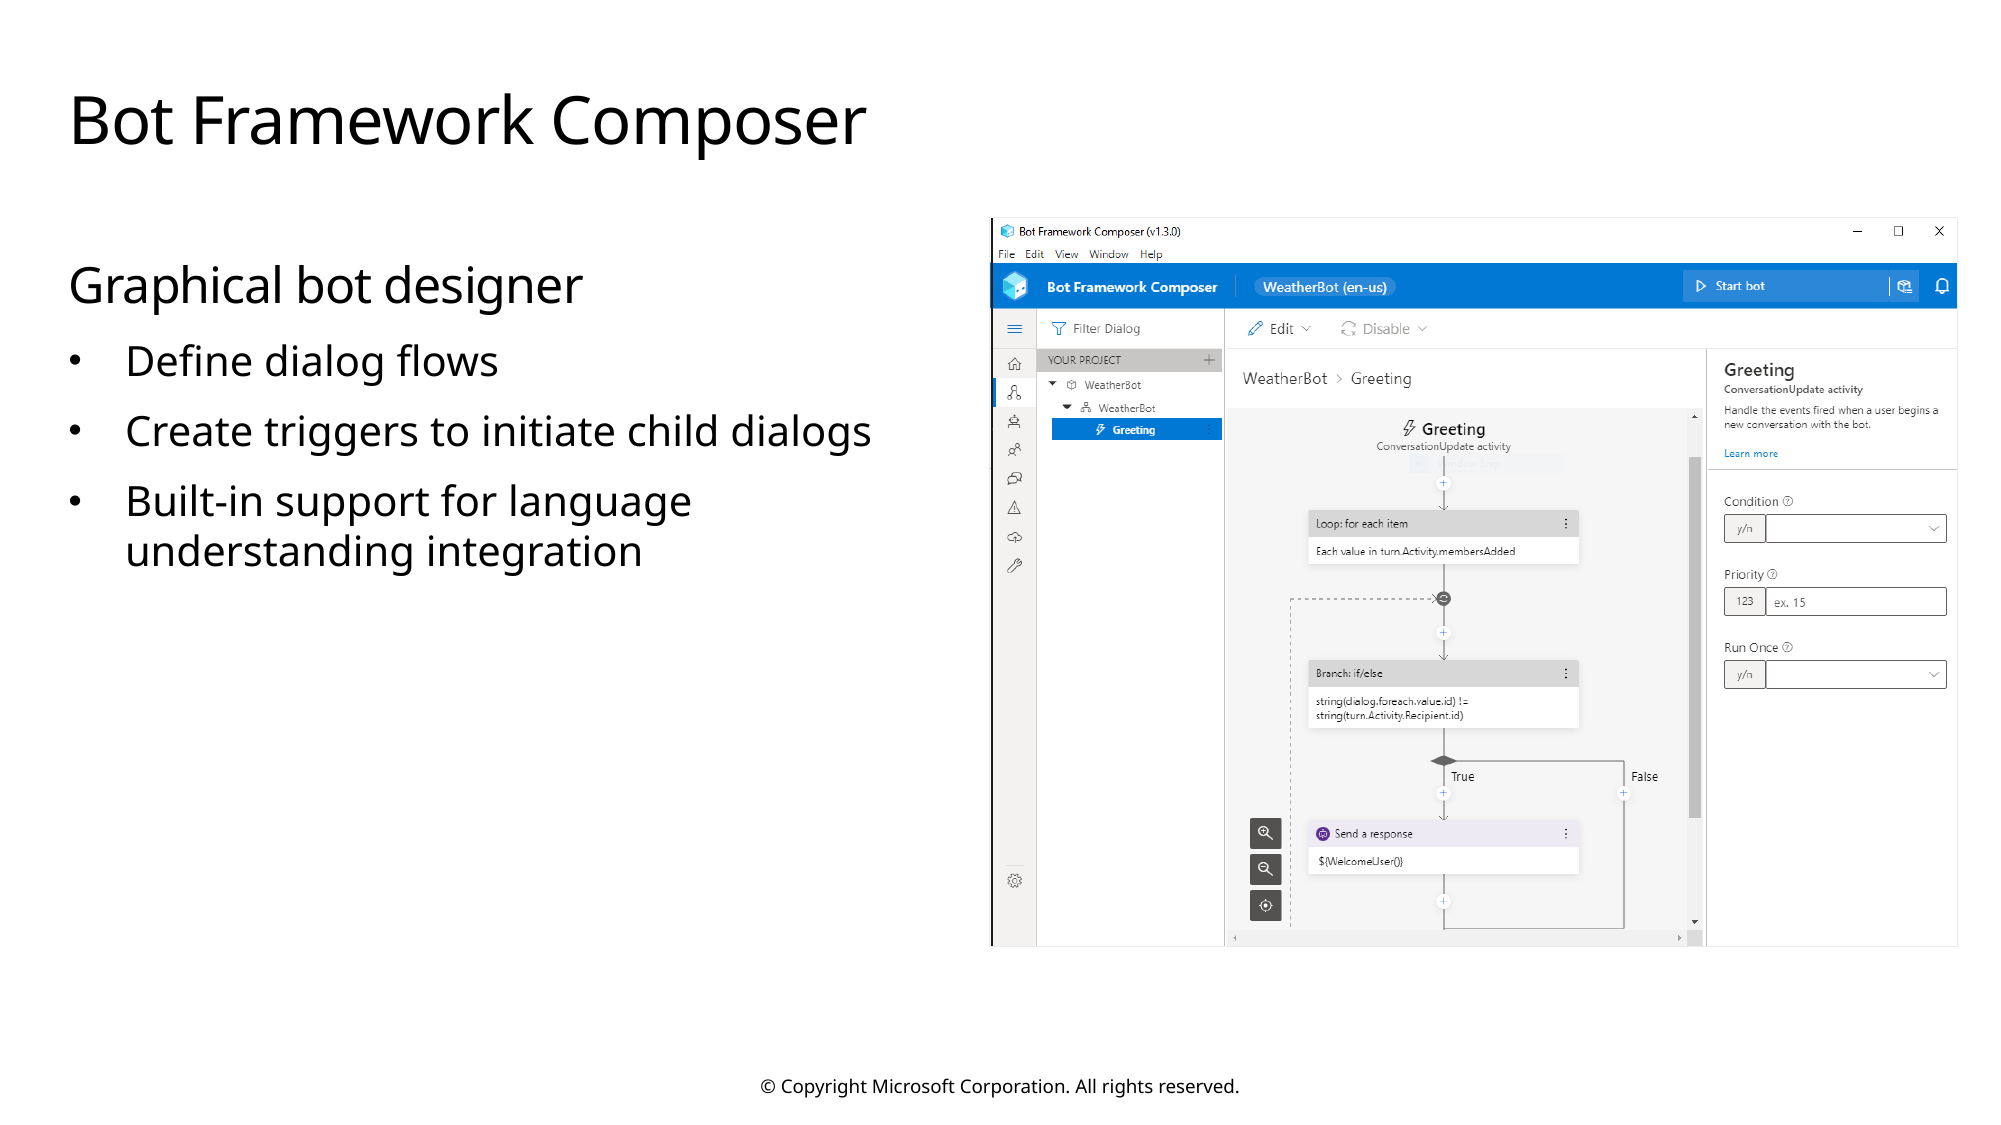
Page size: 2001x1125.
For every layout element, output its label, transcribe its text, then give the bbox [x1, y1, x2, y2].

picture [989, 217, 1958, 947]
list Graphical bot designer Define dialog flows Create triggers to initiate child dialogs Built-in support for language understanding integration [68, 238, 979, 595]
title Bot Framework Composer [68, 72, 1930, 184]
